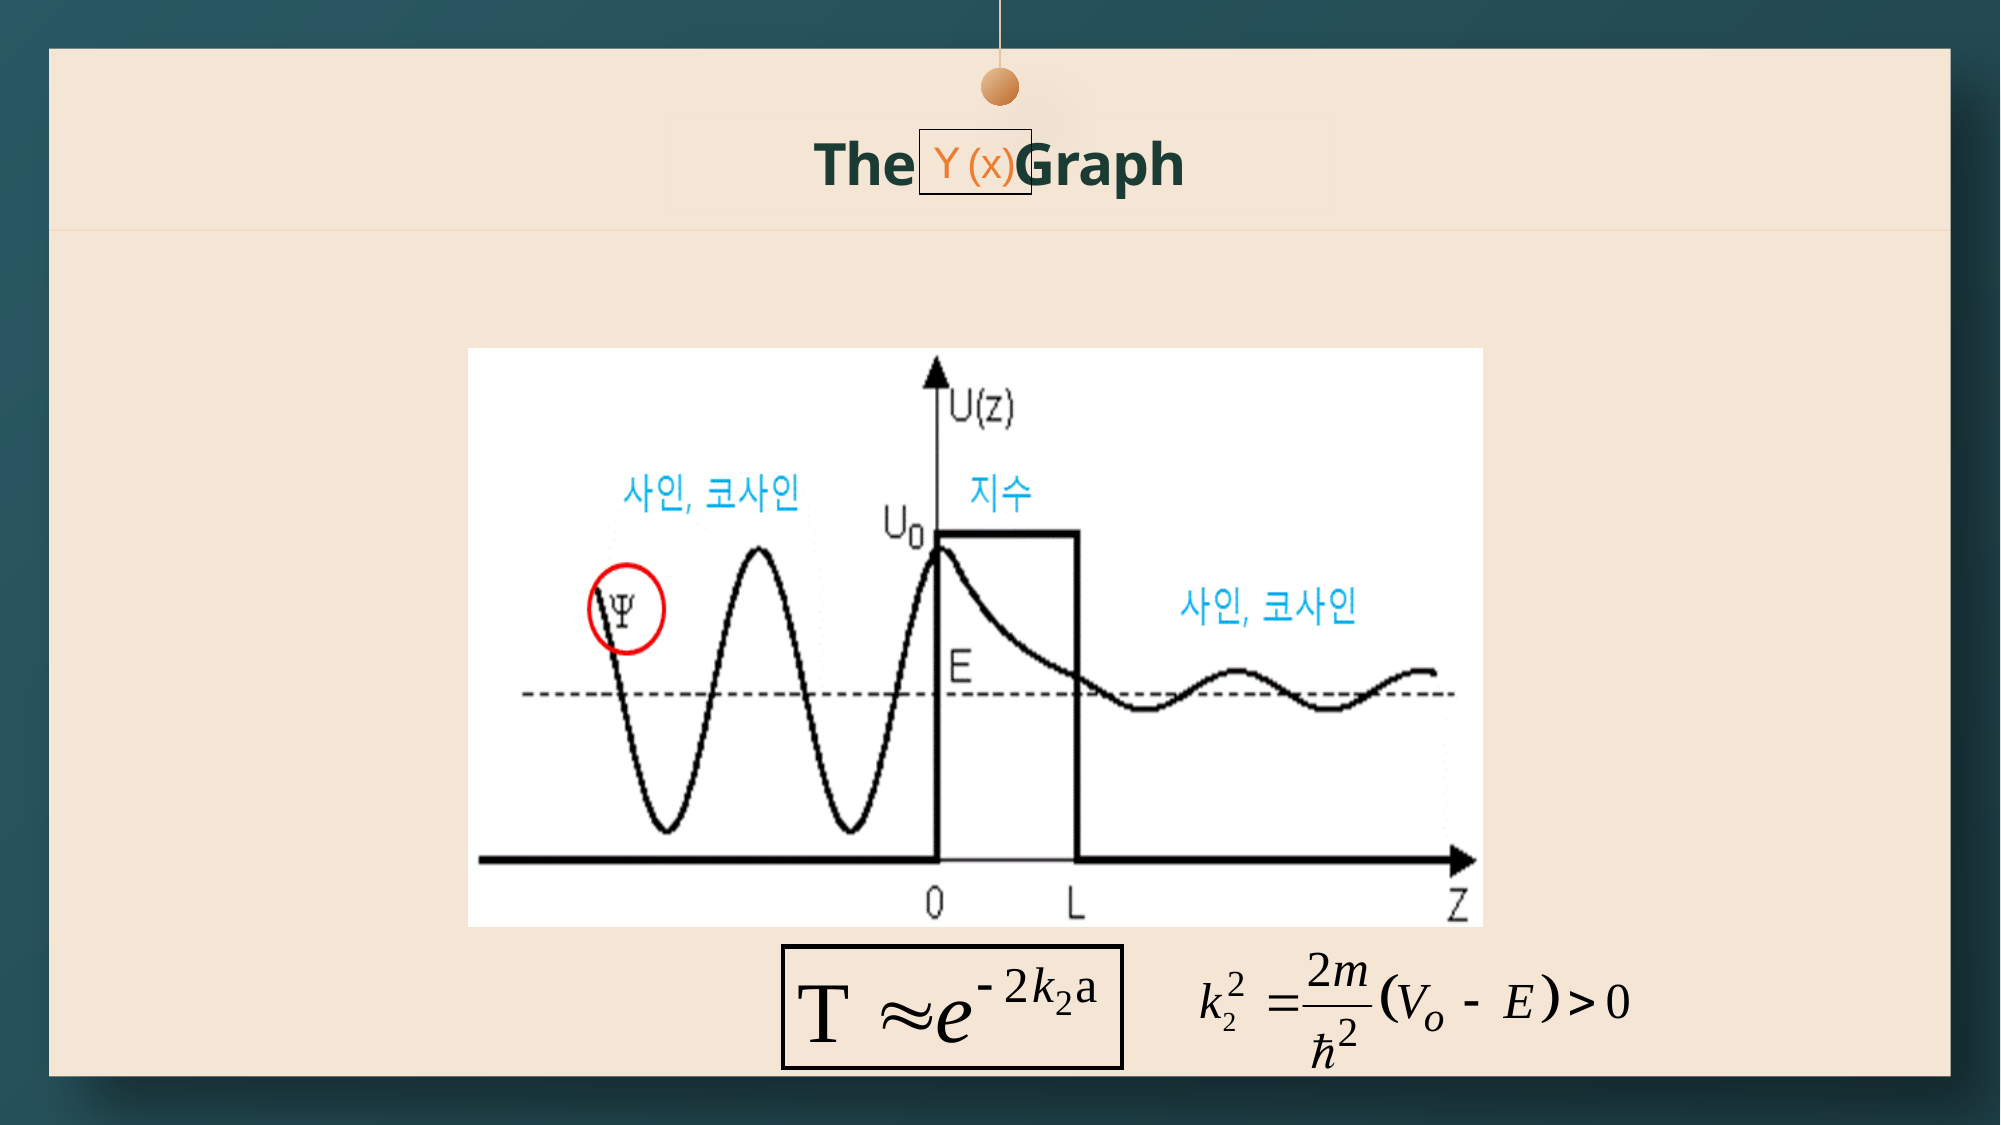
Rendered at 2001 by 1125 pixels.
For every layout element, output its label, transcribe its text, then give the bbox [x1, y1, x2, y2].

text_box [784, 948, 1120, 1066]
text_box Y(x) [919, 129, 1032, 195]
title The Graph [667, 115, 1333, 209]
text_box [1190, 936, 1641, 1079]
picture [468, 348, 1483, 927]
